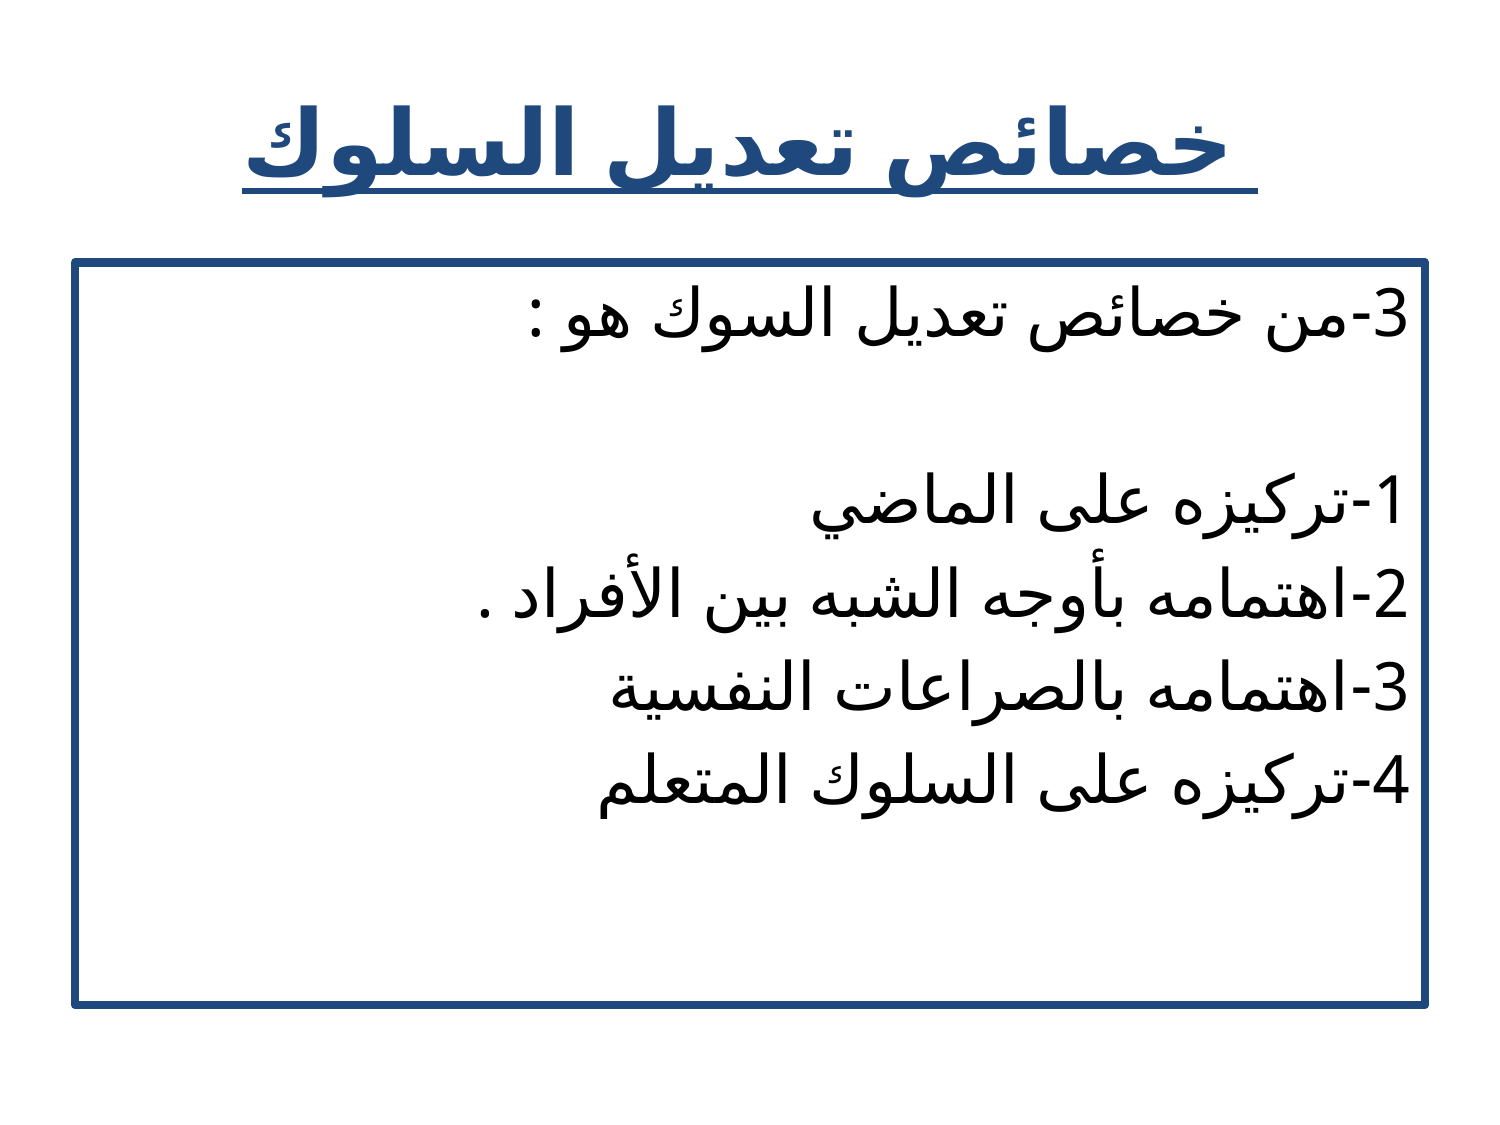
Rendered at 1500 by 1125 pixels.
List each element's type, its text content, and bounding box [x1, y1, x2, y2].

title خصائص تعديل السلوك [75, 45, 1425, 233]
list 3-من خصائص تعديل السوك هو : 1-تركيزه على الماضي 2-اهتمامه بأوجه الشبه بين الأفراد . 3-اهتمامه بالصراعات النفسية 4-تركيزه على السلوك المتعلم [75, 262, 1425, 1005]
